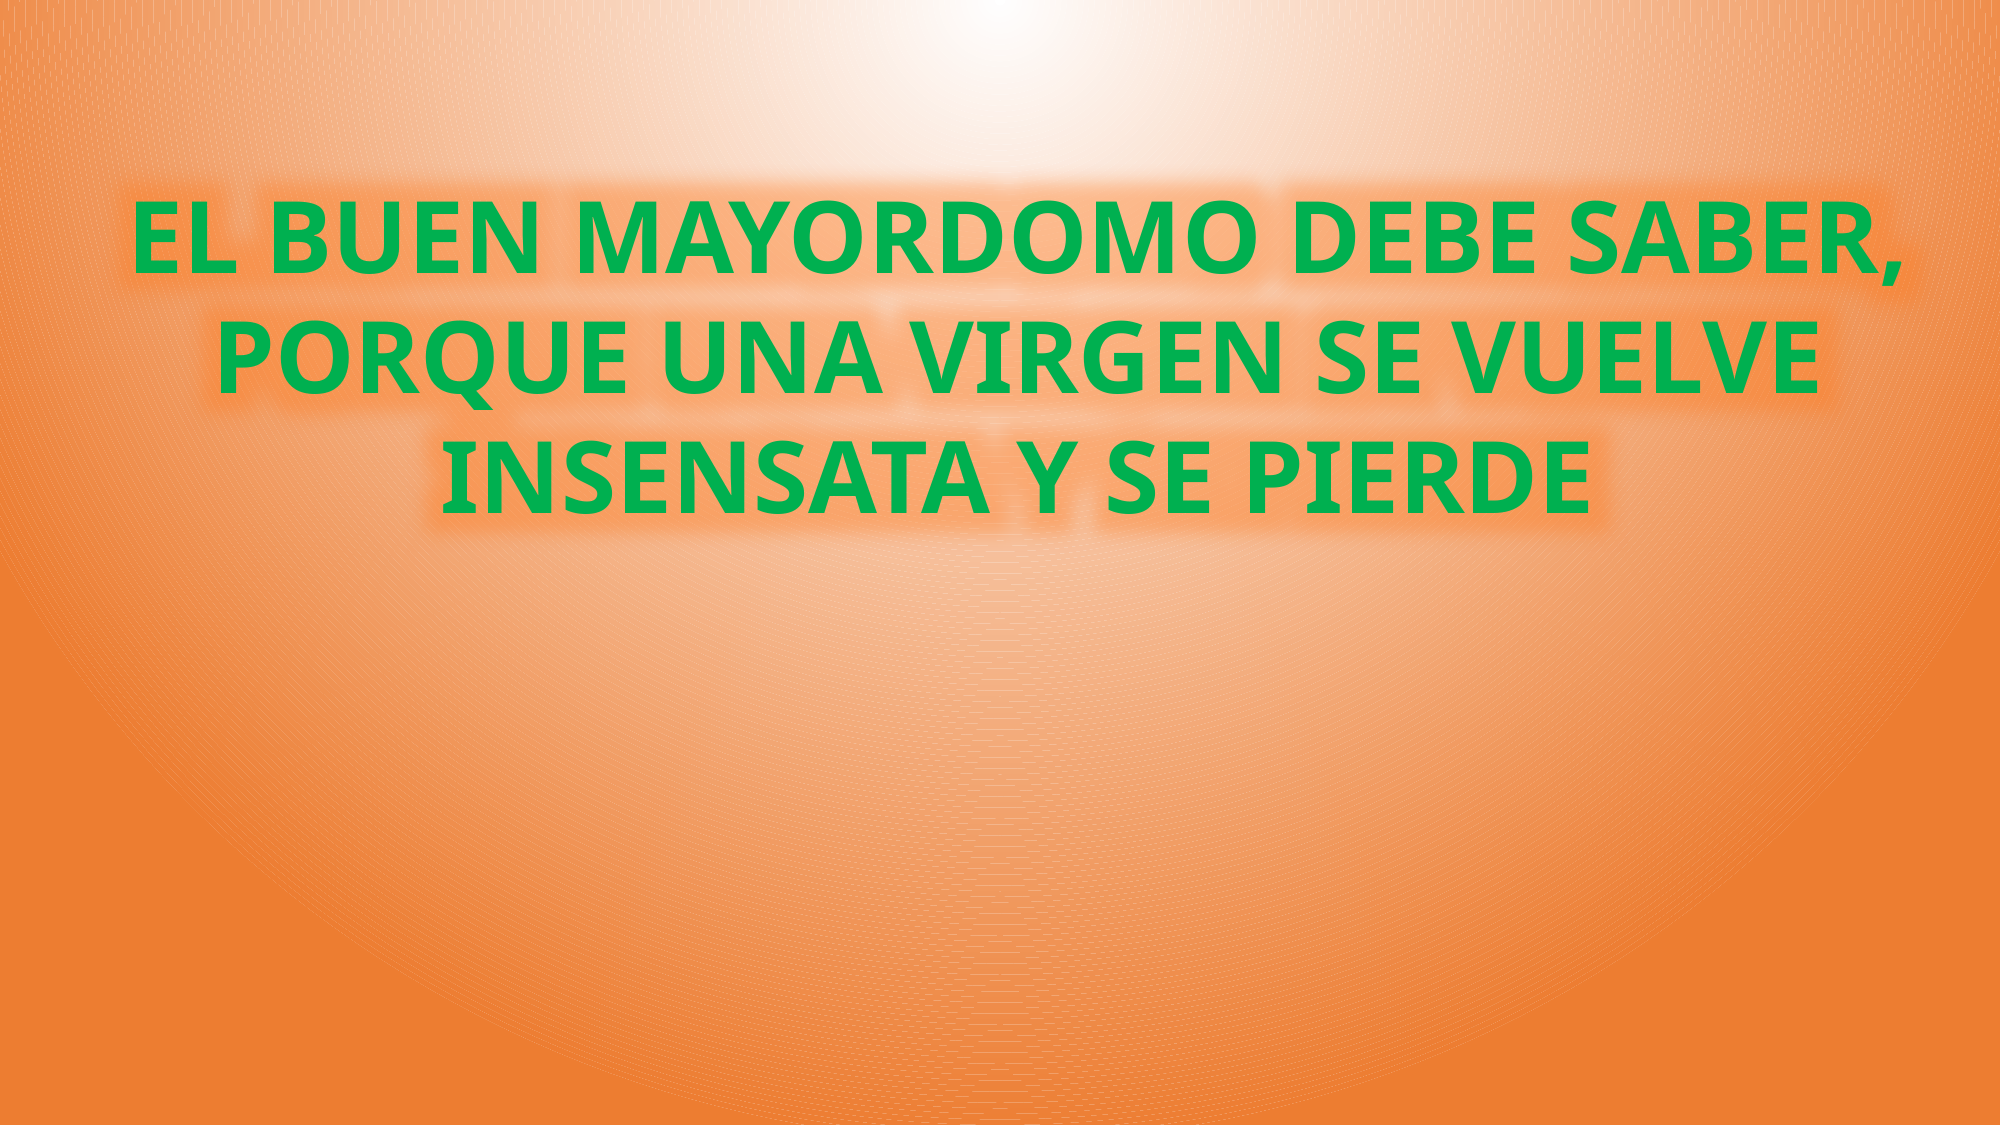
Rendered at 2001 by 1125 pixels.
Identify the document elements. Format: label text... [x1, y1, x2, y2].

text_box EL BUEN MAYORDOMO DEBE SABER, PORQUE UNA VIRGEN SE VUELVE INSENSATA Y SE PIERDE [98, 166, 1939, 542]
